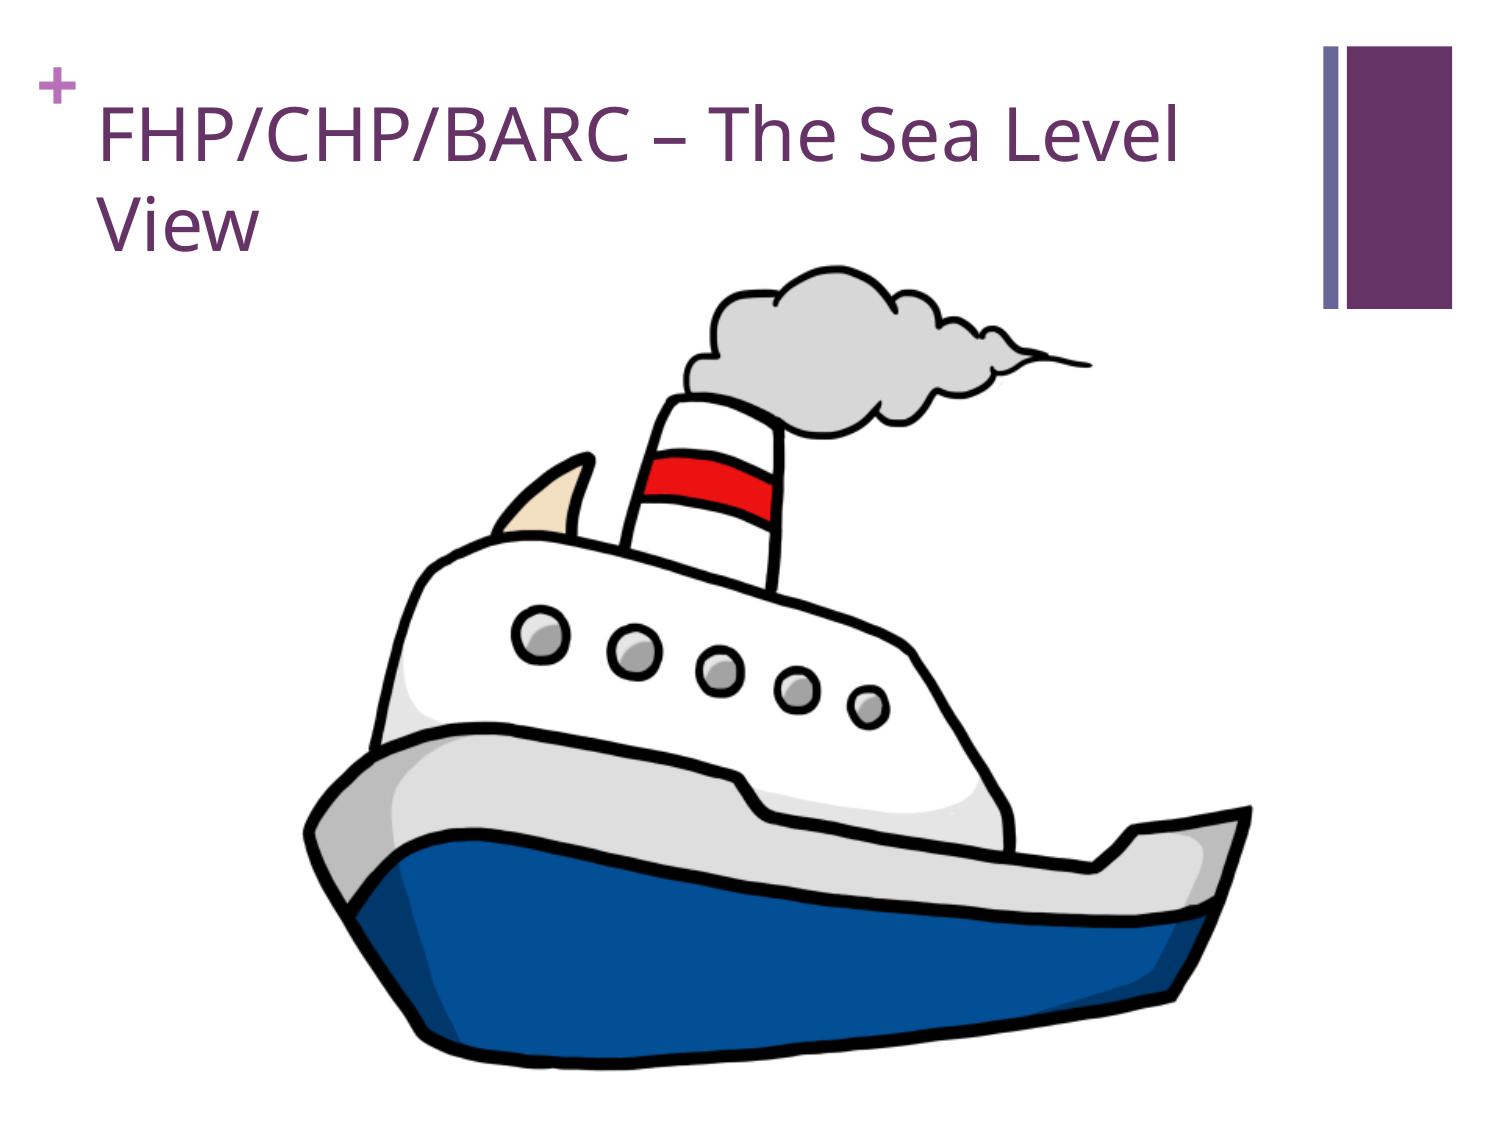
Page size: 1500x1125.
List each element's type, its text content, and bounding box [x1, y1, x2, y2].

title FHP/CHP/BARC – The Sea Level View [81, 79, 1322, 263]
picture [235, 250, 1349, 1125]
